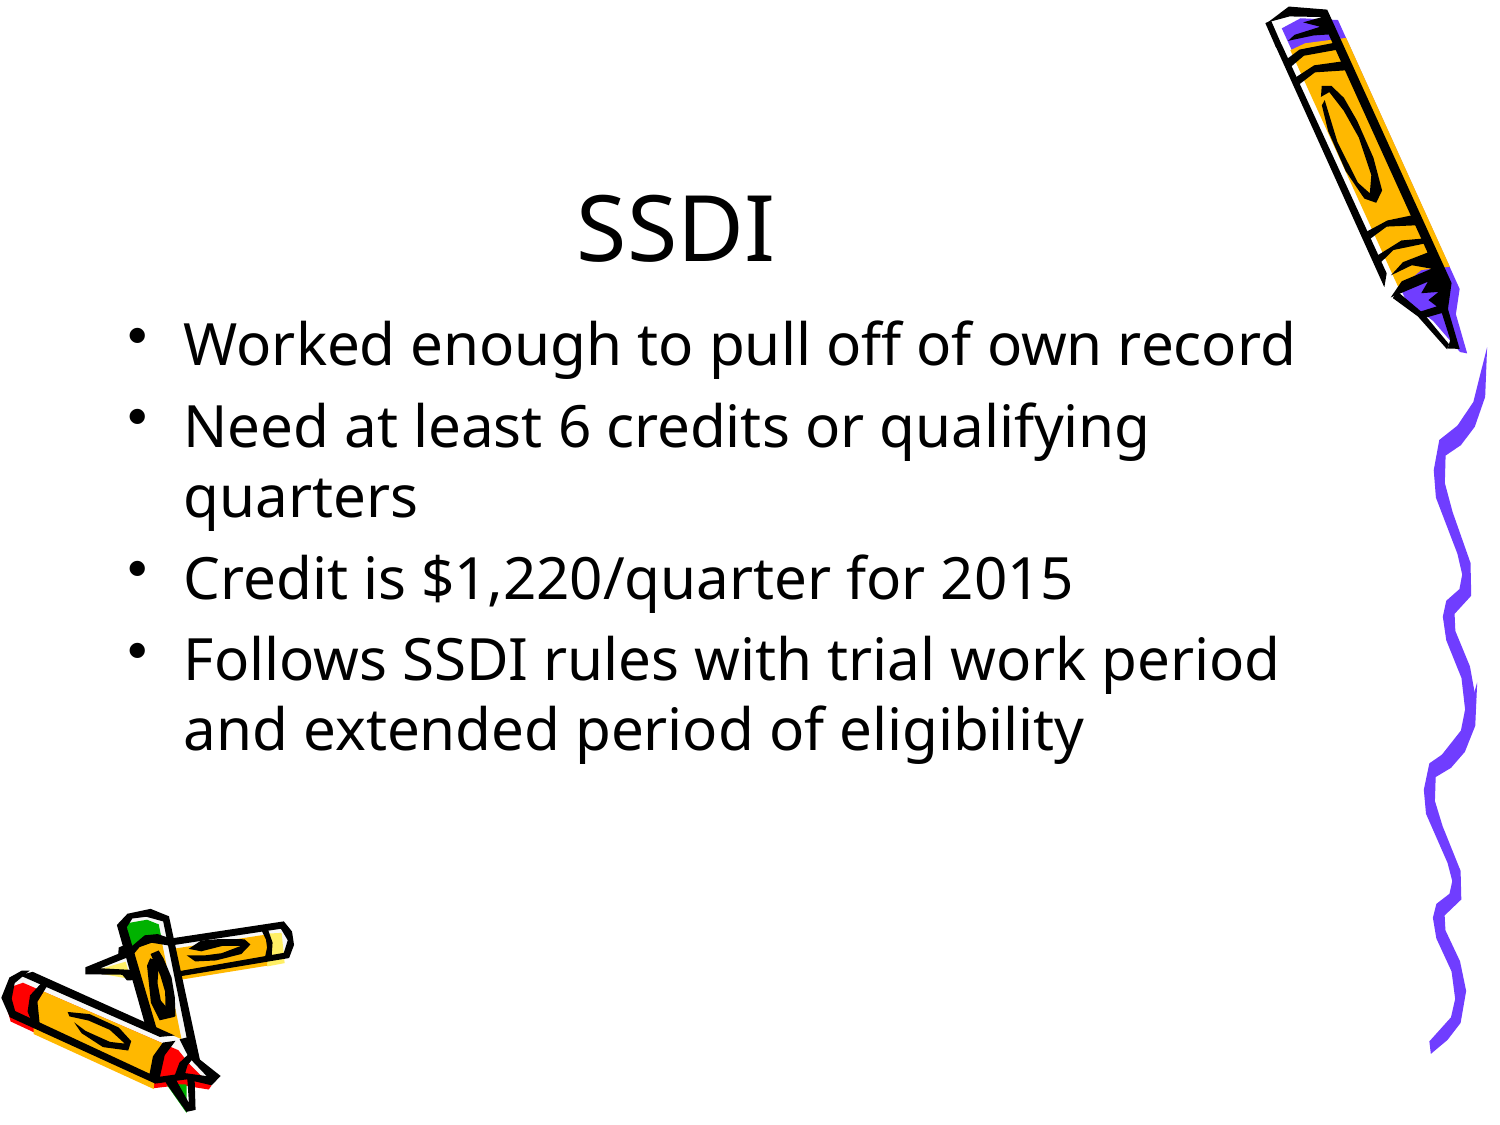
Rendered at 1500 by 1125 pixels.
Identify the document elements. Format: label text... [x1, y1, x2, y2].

title SSDI [112, 24, 1240, 288]
list Worked enough to pull off of own record Need at least 6 credits or qualifying quarters Credit is $1,220/quarter for 2015 Follows SSDI rules with trial work period and extended period of eligibility [112, 299, 1375, 900]
